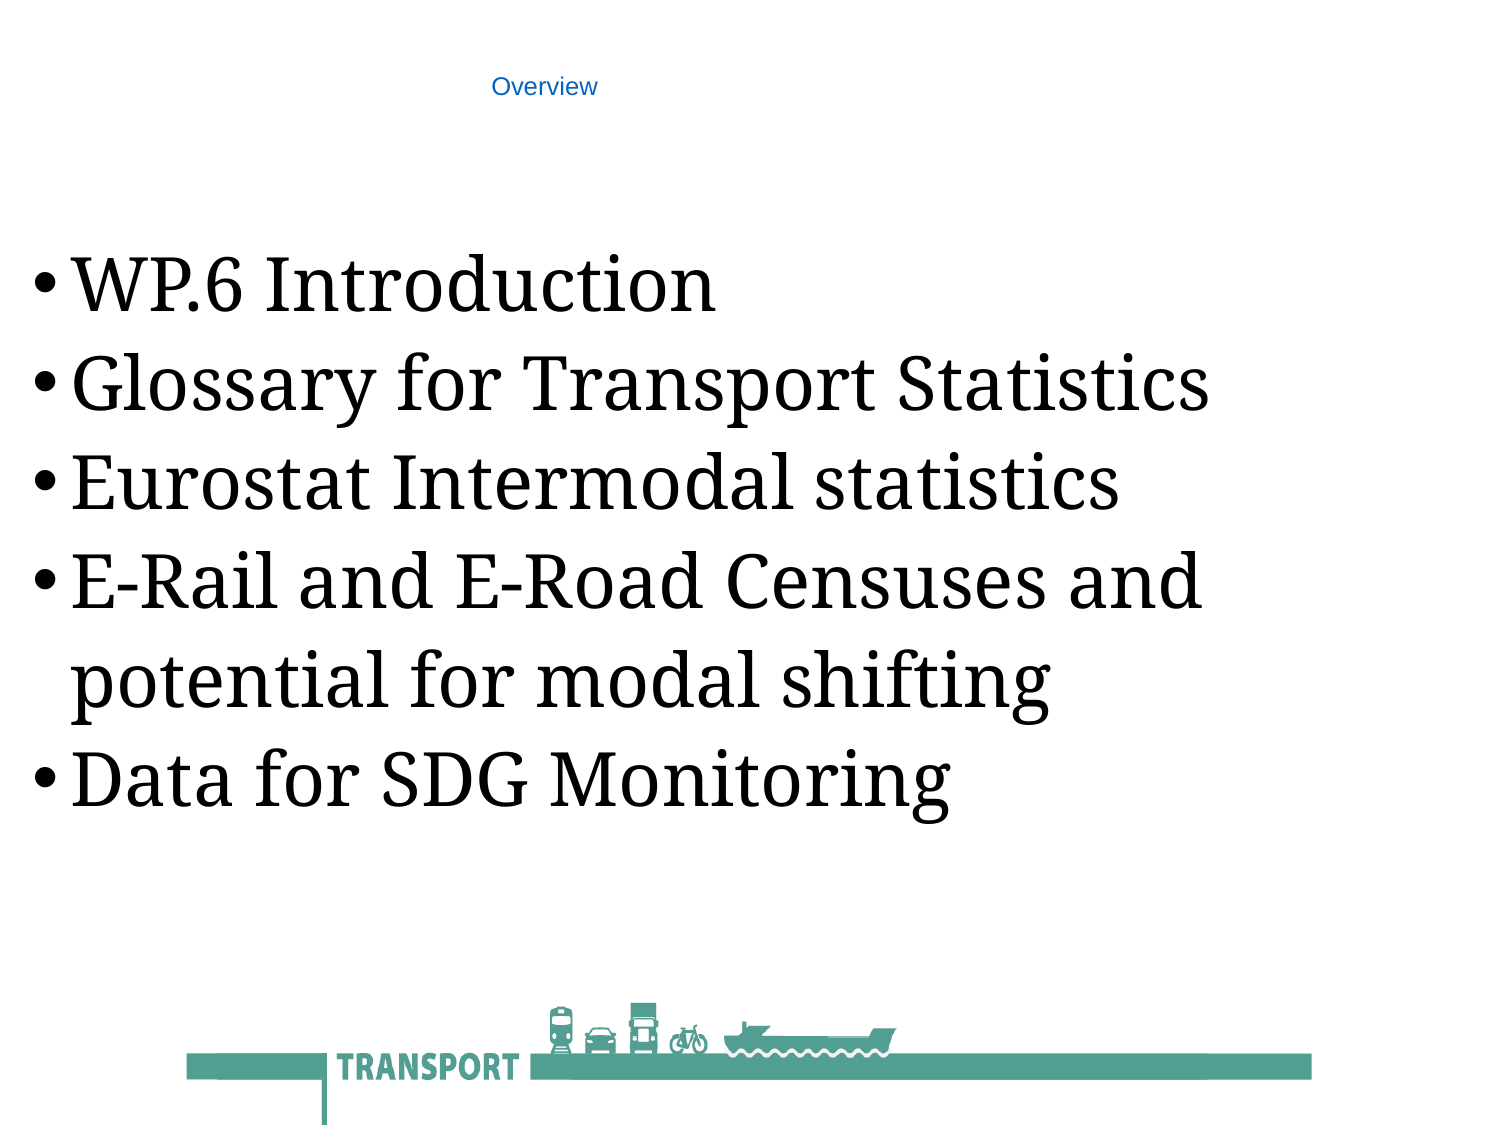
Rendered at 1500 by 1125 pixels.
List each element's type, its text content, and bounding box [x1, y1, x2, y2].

title Overview [0, 37, 1108, 109]
picture [186, 987, 1312, 1125]
list WP.6 Introduction Glossary for Transport Statistics Eurostat Intermodal statistics E-Rail and E-Road Censuses and potential for modal shifting Data for SDG Monitoring [17, 219, 1500, 870]
